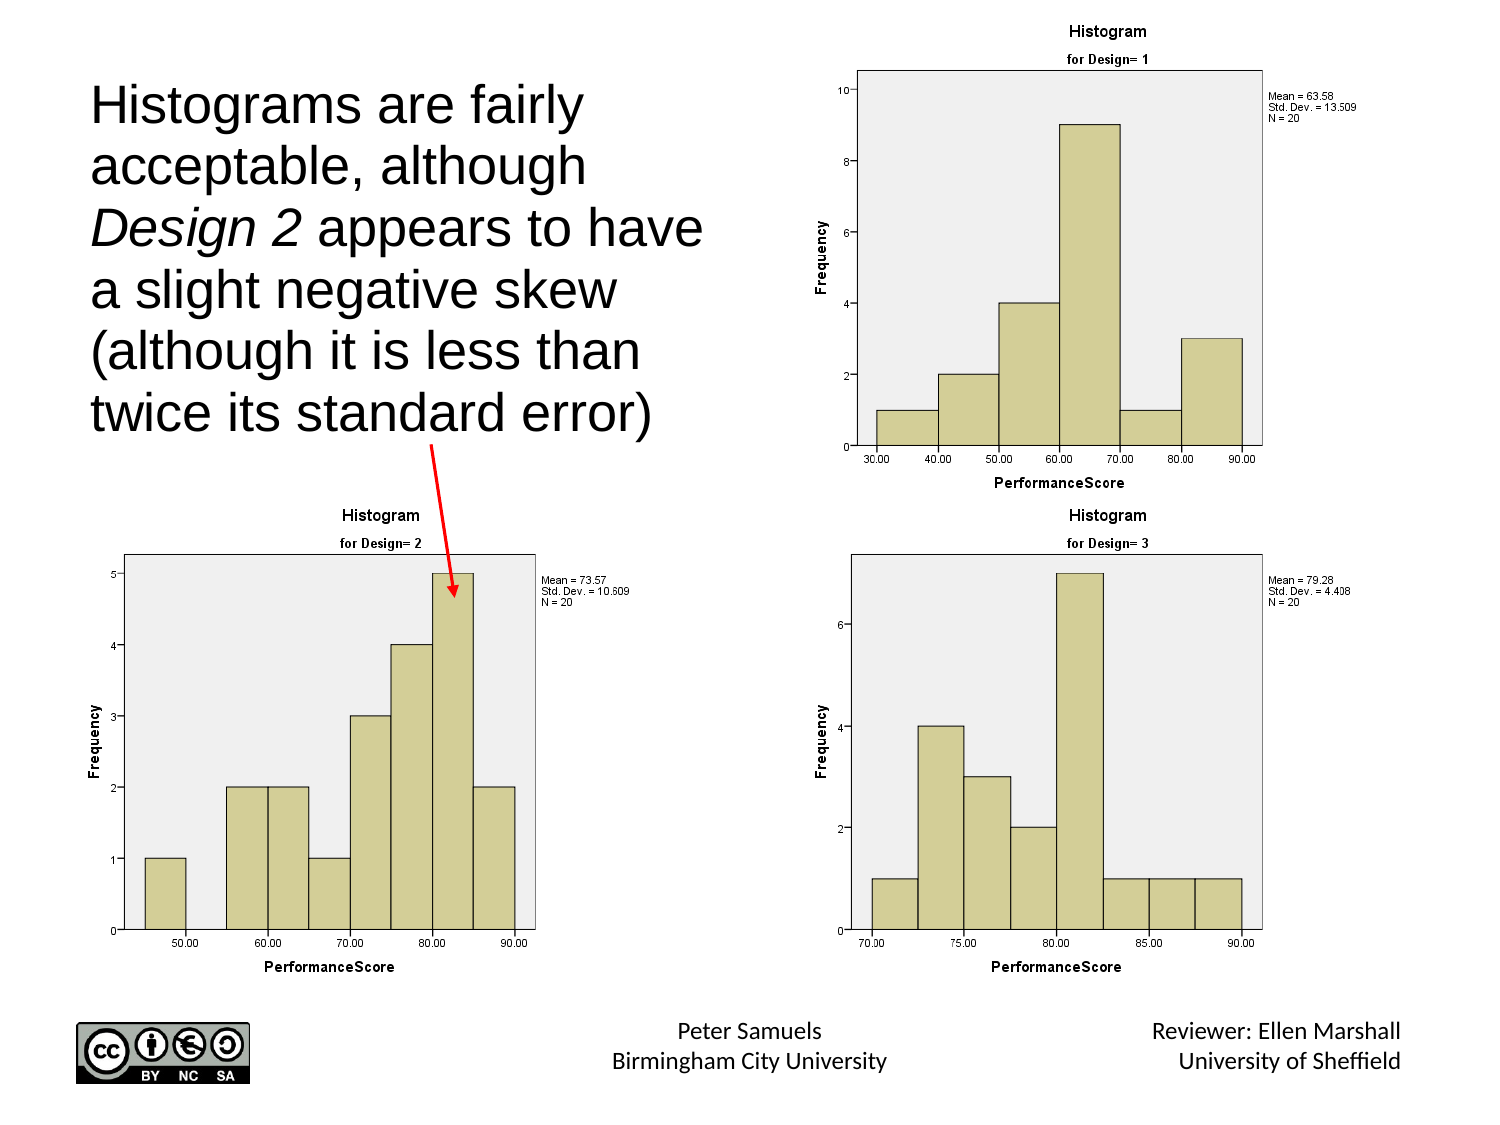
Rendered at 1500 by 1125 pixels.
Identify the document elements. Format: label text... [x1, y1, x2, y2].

picture [70, 491, 692, 989]
picture [796, 7, 1418, 989]
text_box Reviewer: Ellen Marshall University of Sheffield [1038, 1007, 1417, 1083]
text_box Peter Samuels Birmingham City University [549, 1007, 951, 1083]
list Histograms are fairly acceptable, although Design 2 appears to have a slight negative skew (although it is less than twice its standard error) [75, 66, 727, 458]
picture [76, 1022, 251, 1084]
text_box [430, 444, 455, 599]
